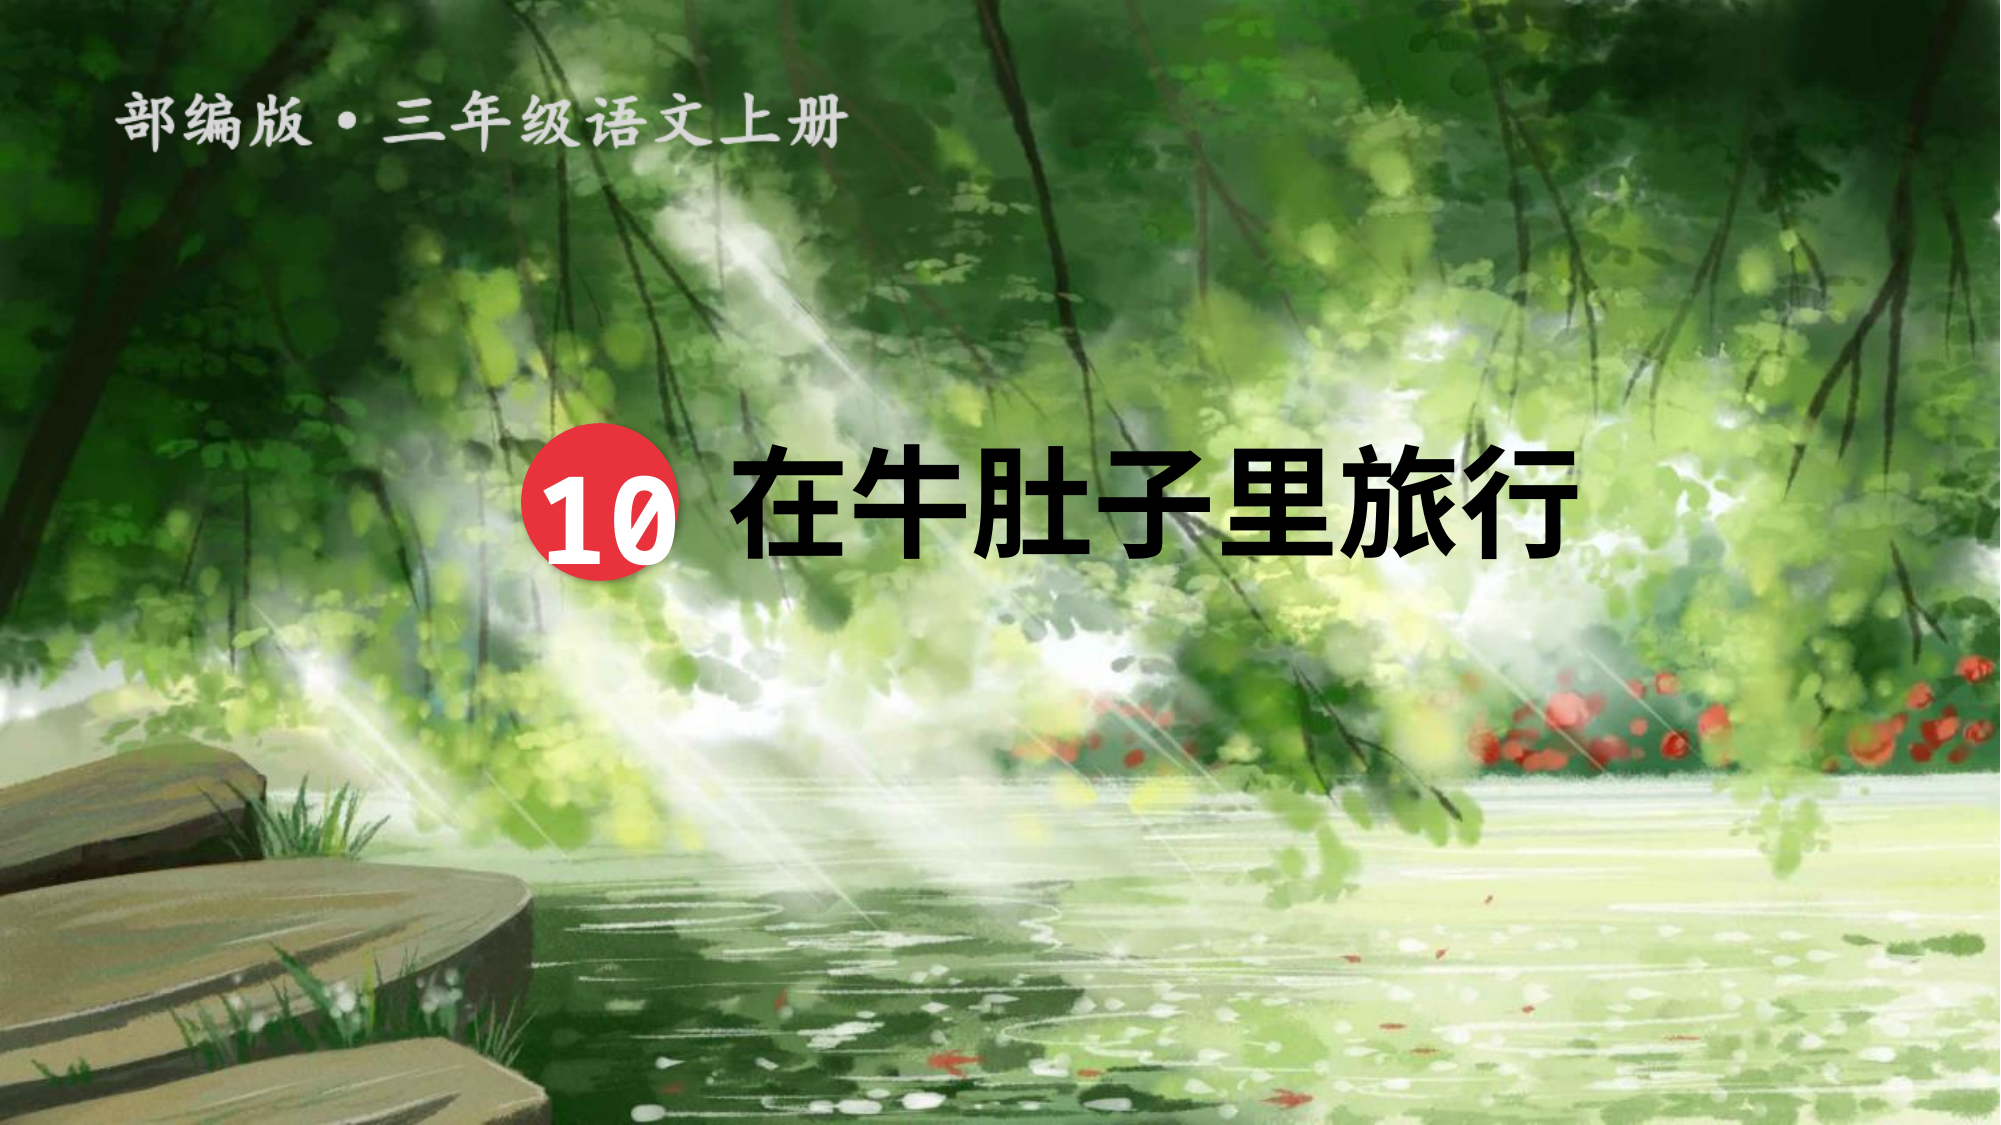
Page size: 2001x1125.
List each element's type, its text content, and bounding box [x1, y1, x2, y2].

text_box 在牛肚子里旅行 [825, 418, 1673, 590]
picture [0, 0, 2000, 1125]
text_box 10 [521, 390, 825, 597]
